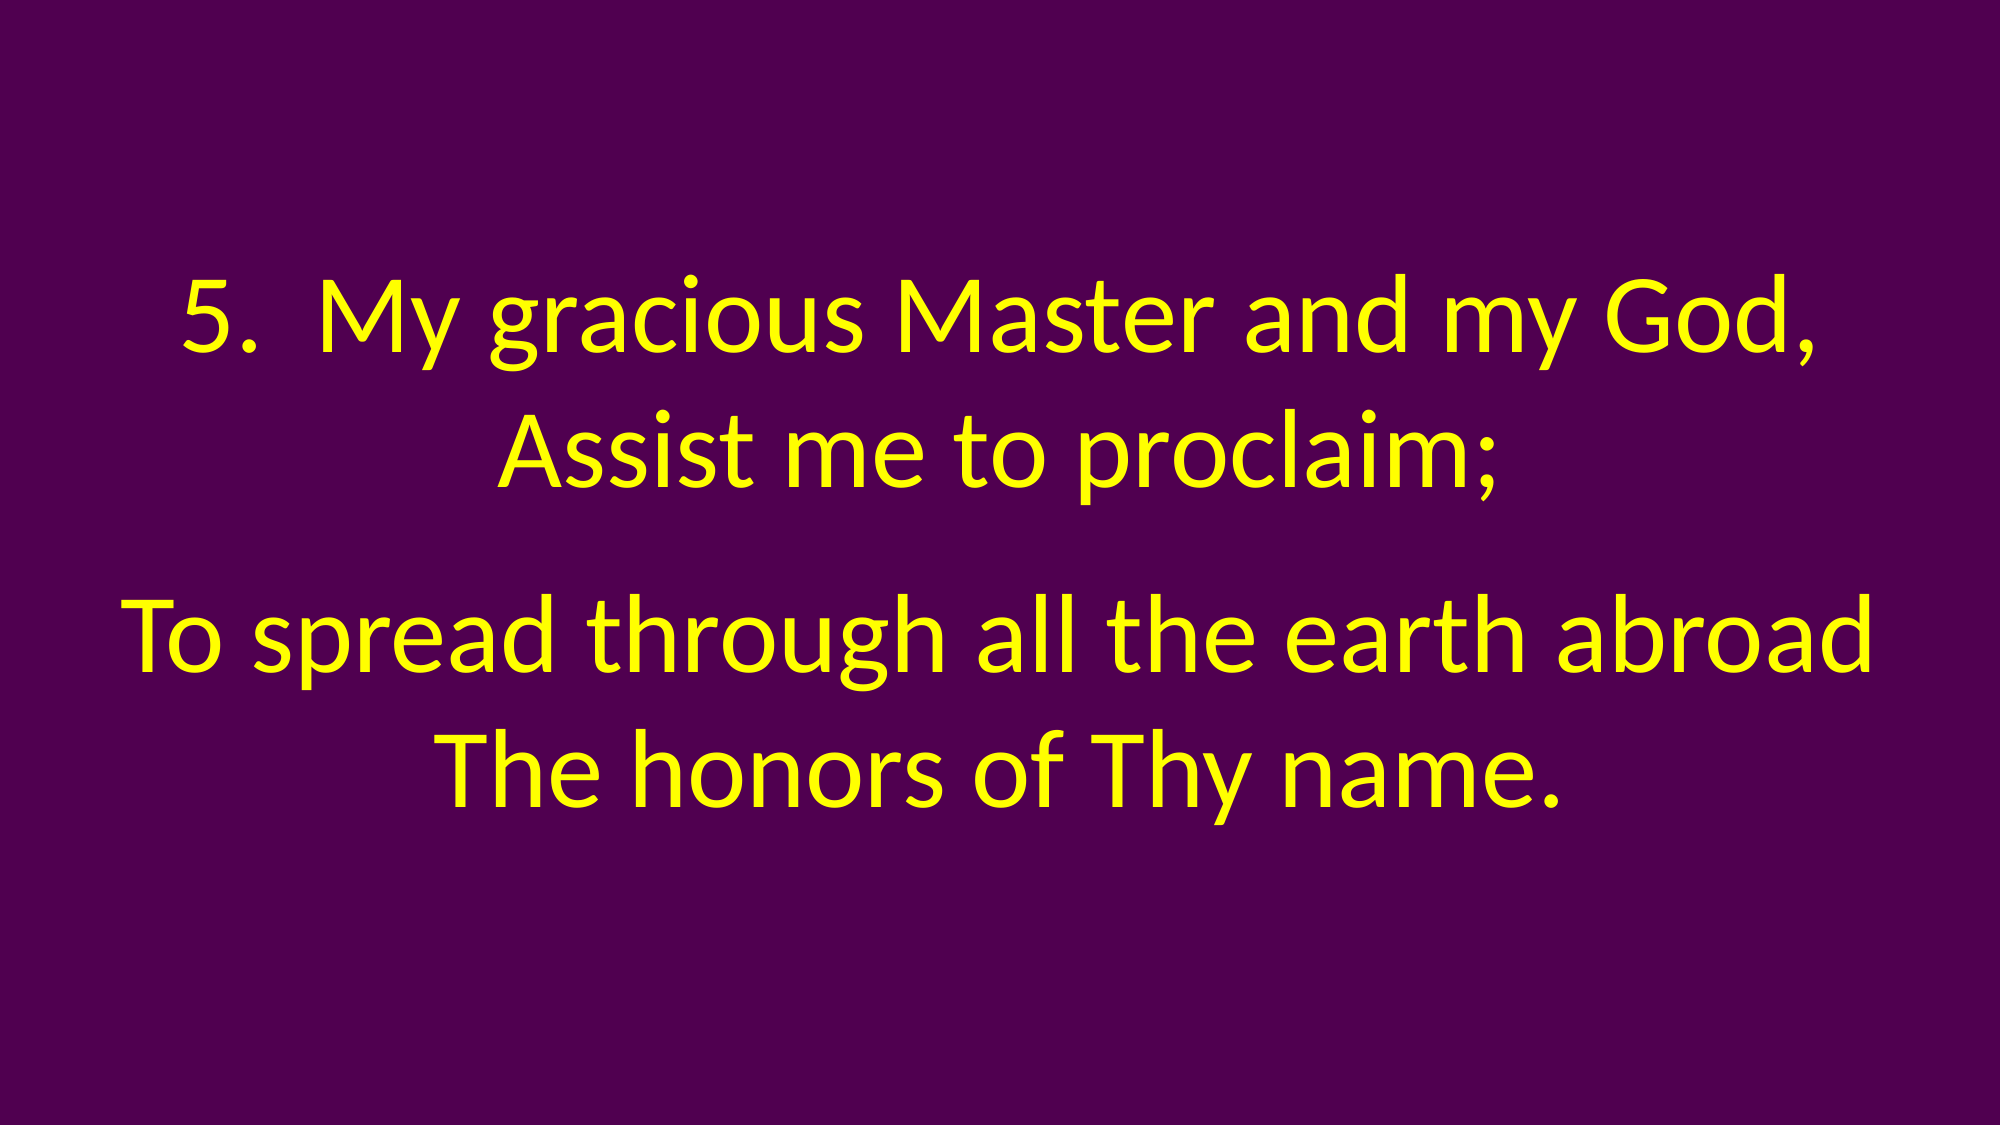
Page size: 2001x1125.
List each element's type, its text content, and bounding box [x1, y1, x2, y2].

text_box 5. My gracious Master and my God, Assist me to proclaim; To spread through all the earth abroad The honors of Thy name. [0, 232, 2000, 838]
